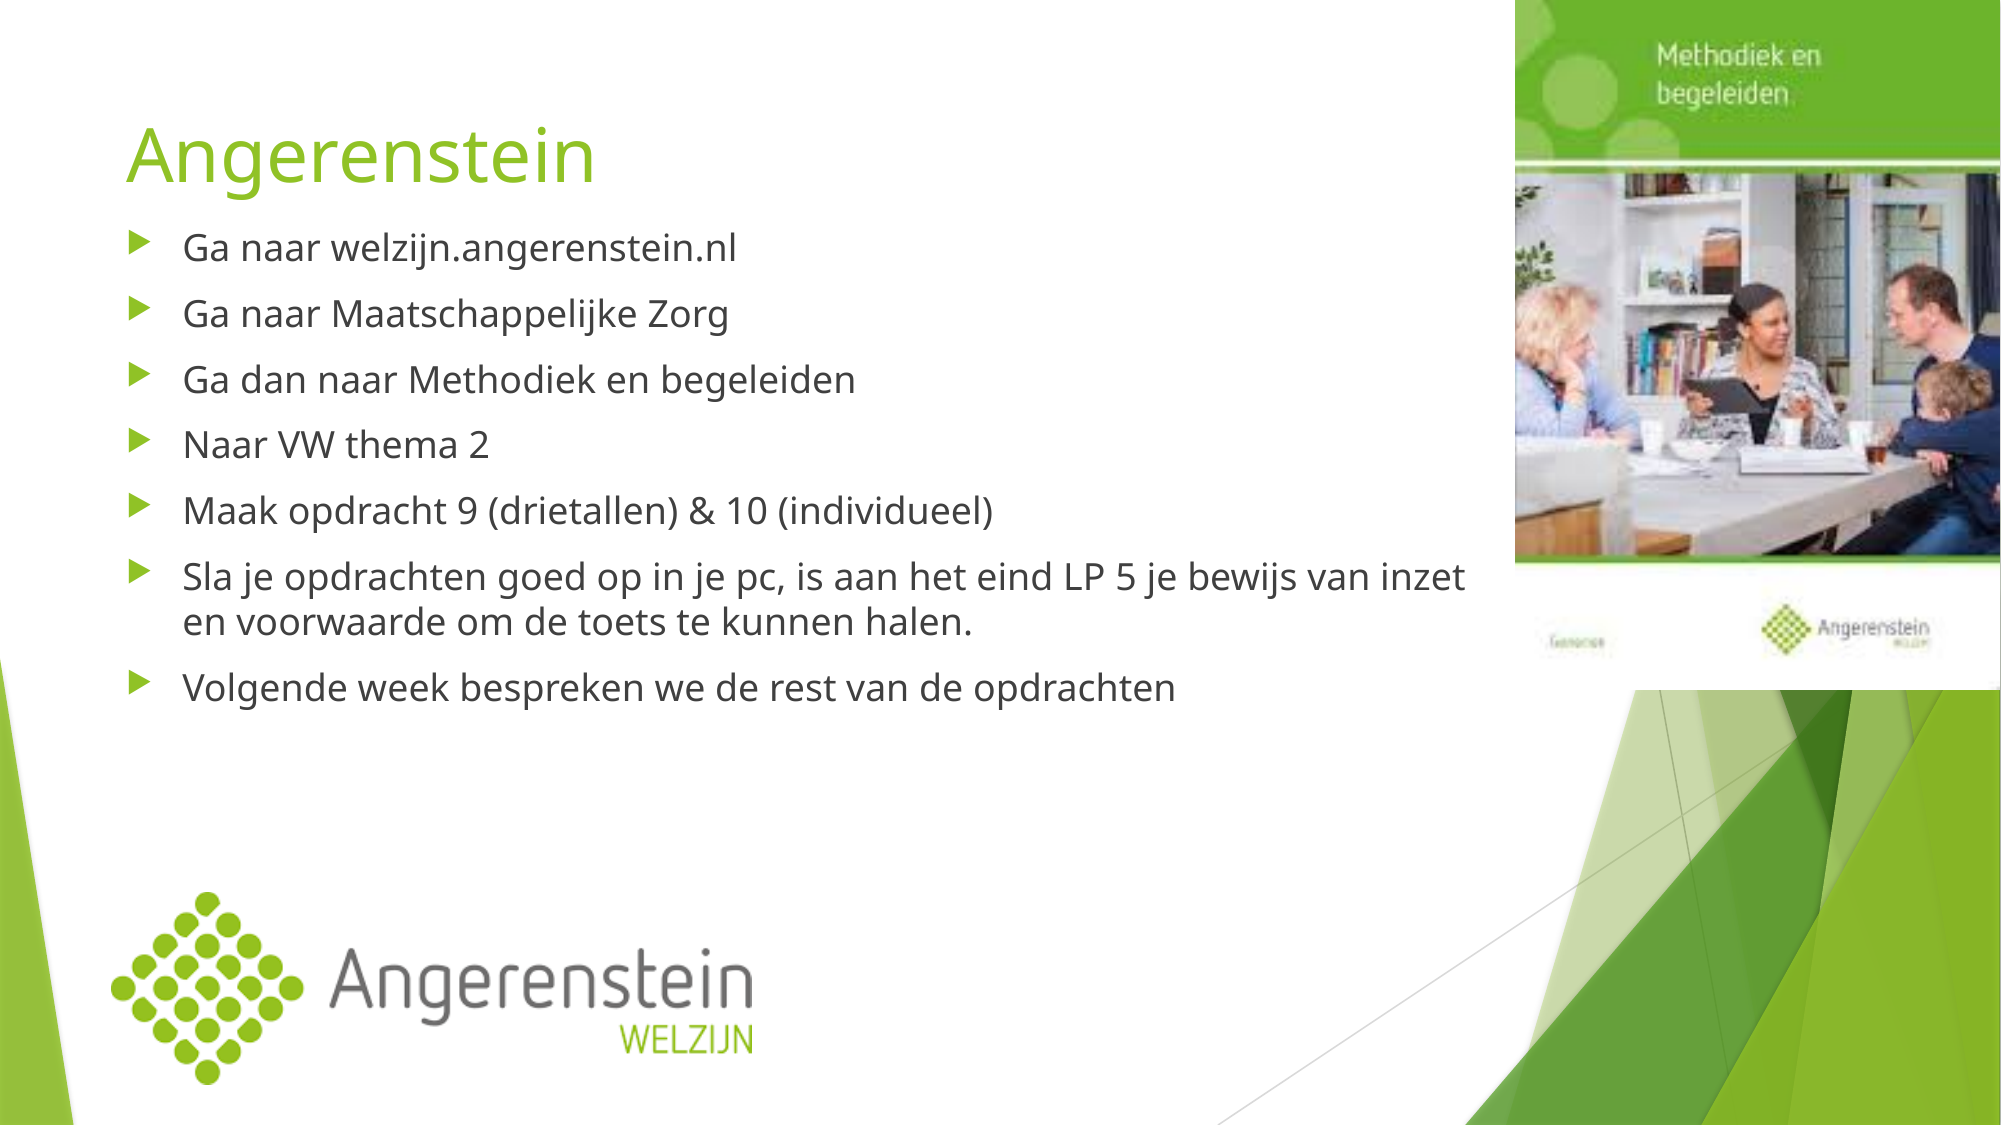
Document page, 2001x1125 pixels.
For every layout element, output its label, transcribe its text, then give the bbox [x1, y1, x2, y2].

list Ga naar welzijn.angerenstein.nl Ga naar Maatschappelijke Zorg Ga dan naar Methodiek en begeleiden Naar VW thema 2 Maak opdracht 9 (drietallen) & 10 (individueel) Sla je opdrachten goed op in je pc, is aan het eind LP 5 je bewijs van inzet en voorwaarde om de toets te kunnen halen. Volgende week bespreken we de rest van de opdrachten [111, 216, 1522, 853]
title Angerenstein [111, 99, 1510, 216]
picture [110, 892, 753, 1086]
picture [1515, 0, 2000, 691]
